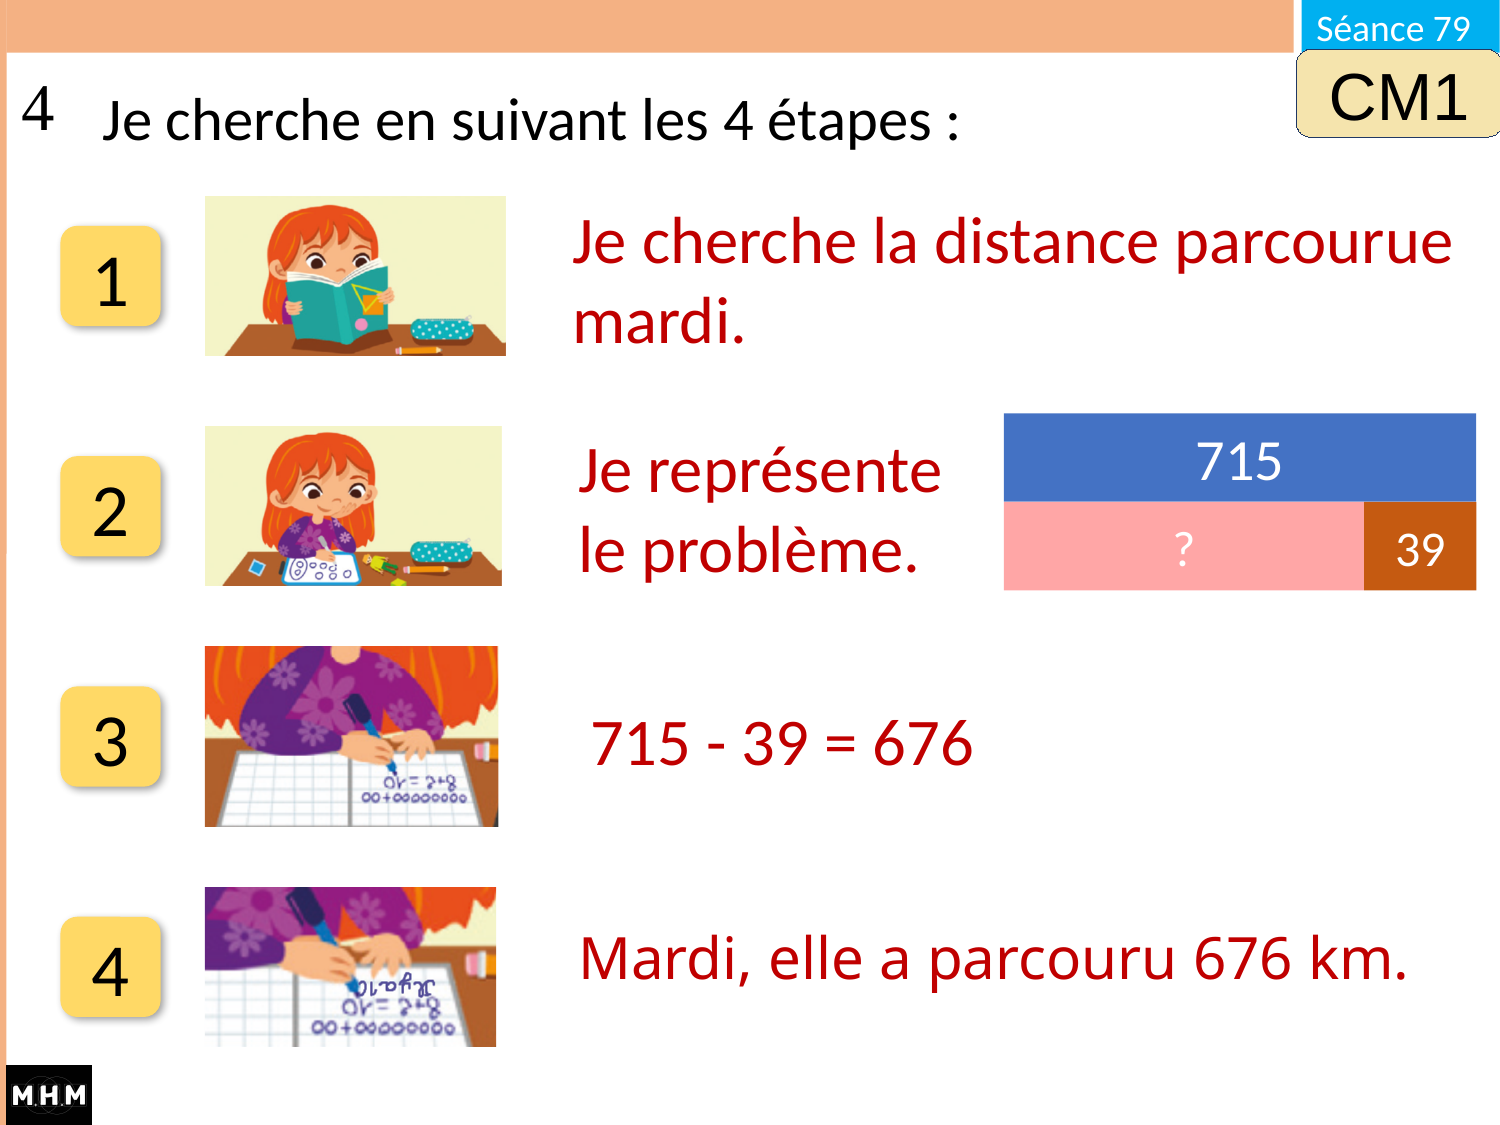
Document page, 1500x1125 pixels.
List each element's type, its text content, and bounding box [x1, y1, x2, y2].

title Je cherche en suivant les 4 étapes : [88, 35, 1382, 160]
picture [6, 1065, 92, 1125]
text_box 3 [58, 684, 163, 789]
text_box Je cherche la distance parcourue mardi. [558, 189, 1478, 365]
text_box 1 [58, 223, 163, 329]
text_box 4 [58, 914, 163, 1020]
text_box Mardi, elle a parcouru 676 km. [563, 913, 1490, 999]
picture [204, 887, 497, 1047]
text_box 715 [1002, 411, 1478, 500]
text_box 39 [1362, 500, 1478, 593]
text_box ? [1002, 500, 1362, 593]
text_box CM1 [1296, 49, 1500, 138]
text_box 715 - 39 = 676 [575, 691, 1332, 786]
picture [204, 645, 499, 828]
picture [204, 196, 514, 356]
text_box Je représente le problème. [563, 418, 992, 593]
text_box 2 [58, 454, 163, 559]
picture [204, 426, 503, 586]
